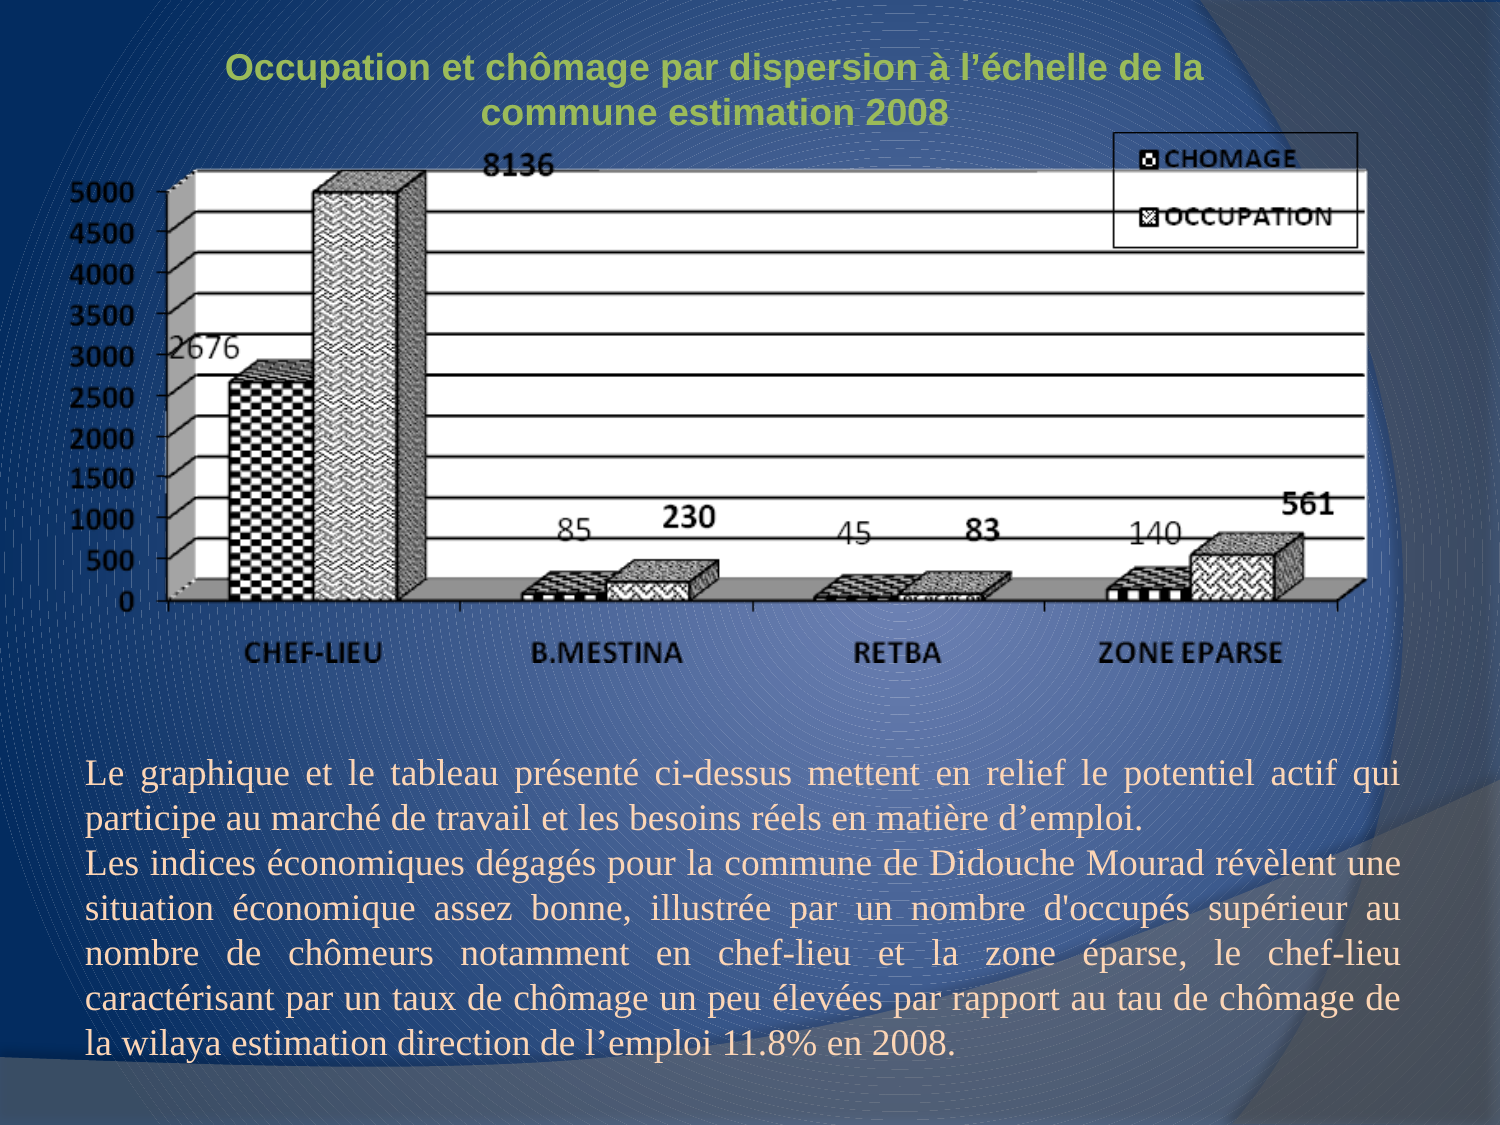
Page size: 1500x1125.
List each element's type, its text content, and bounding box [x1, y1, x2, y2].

text_box Le graphique et le tableau présenté ci-dessus mettent en relief le potentiel actif qui participe au marché de travail et les besoins réels en matière d’emploi. Les indices économiques dégagés pour la commune de Didouche Mourad révèlent une situation économique assez bonne, illustrée par un nombre d'occupés supérieur au nombre de chômeurs notamment en chef-lieu et la zone éparse, le chef-lieu caractérisant par un taux de chômage un peu élevées par rapport au tau de chômage de la wilaya estimation direction de l’emploi 11.8% en 2008. [70, 740, 1418, 1070]
picture [0, 128, 1465, 704]
text_box Occupation et chômage par dispersion à l’échelle de la commune estimation 2008 [187, 35, 1243, 118]
